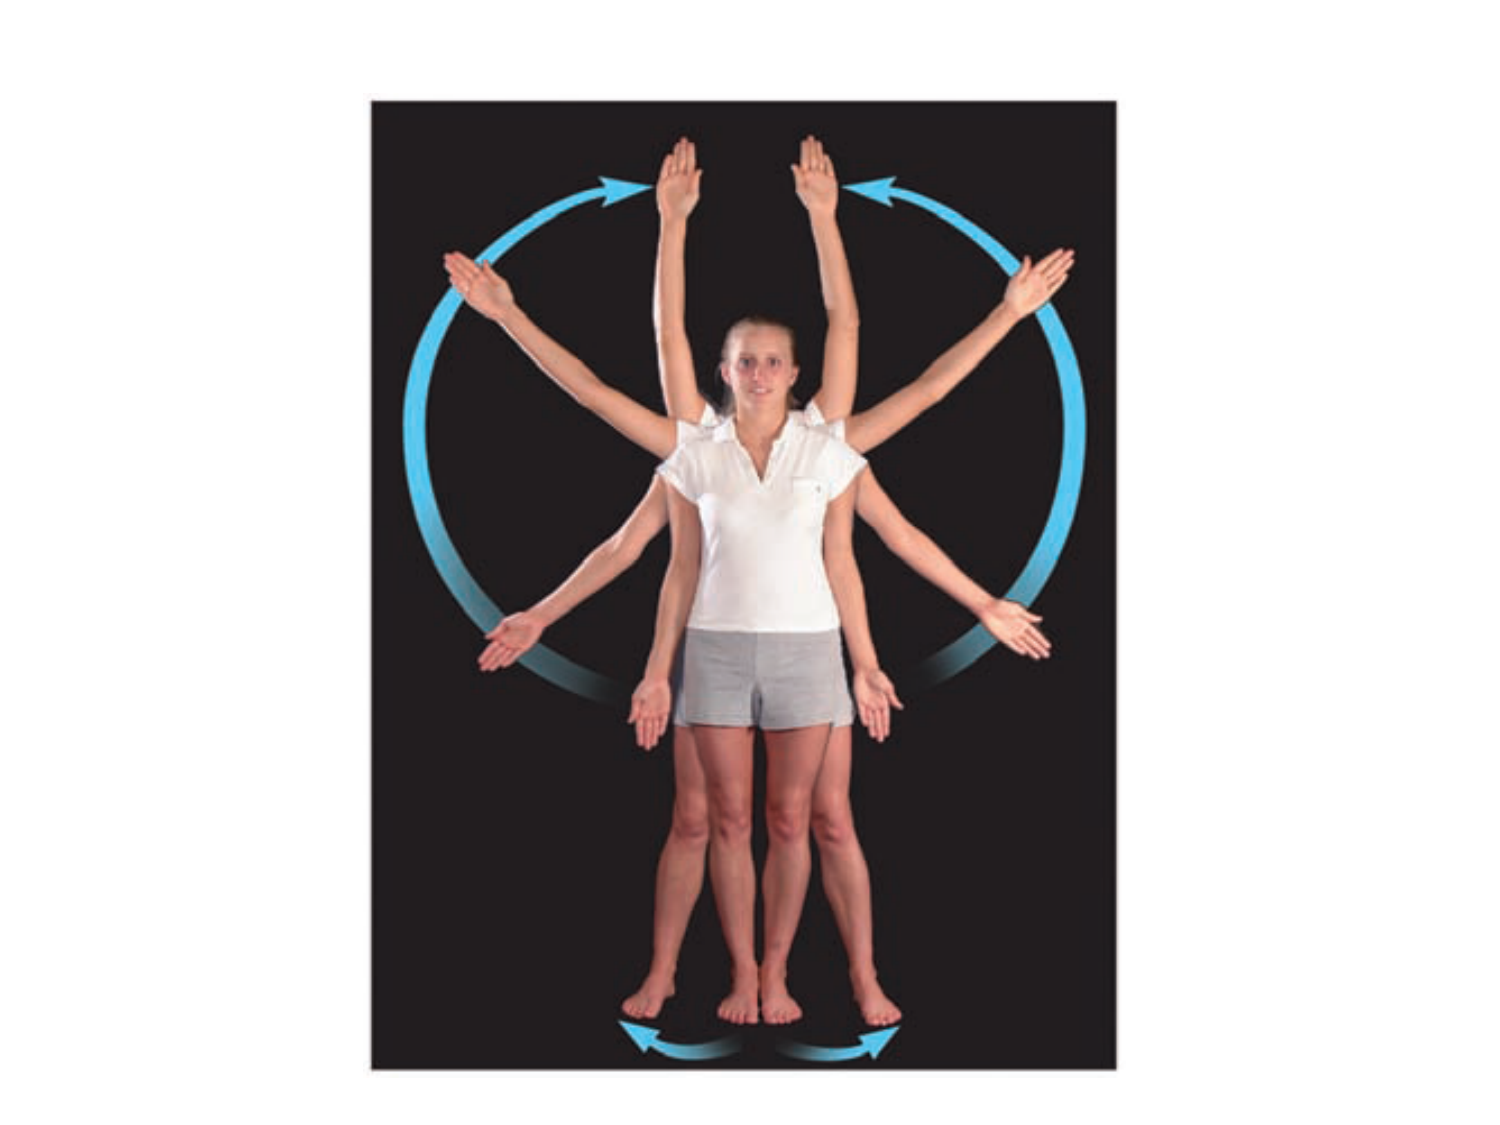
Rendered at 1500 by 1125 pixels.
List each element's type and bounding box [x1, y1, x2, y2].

list [363, 93, 1126, 1079]
